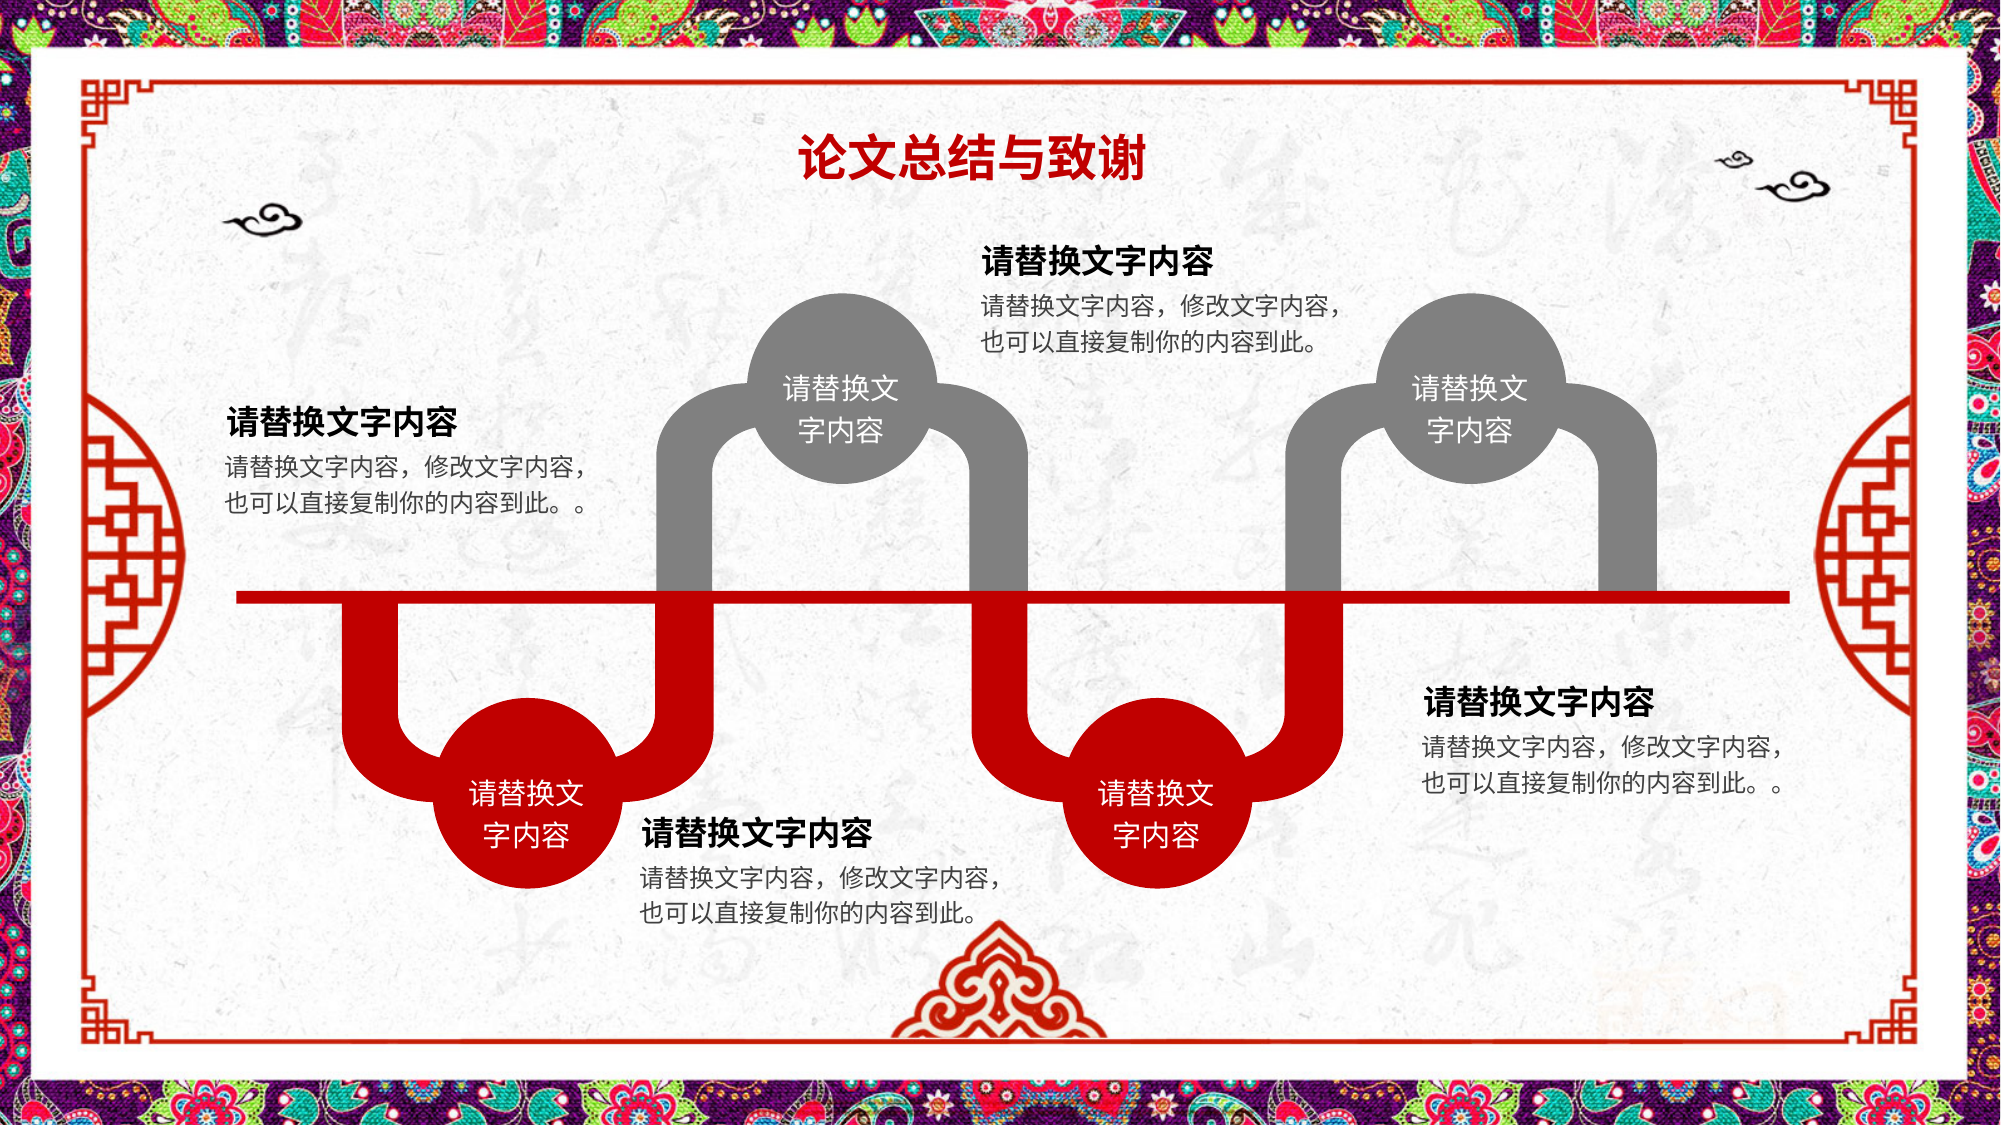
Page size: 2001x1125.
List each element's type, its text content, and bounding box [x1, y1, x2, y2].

text_box [773, 455, 911, 484]
text_box [746, 293, 938, 440]
text_box [341, 604, 439, 803]
text_box 请替换文字内容 [1408, 666, 1672, 729]
text_box [1402, 455, 1540, 484]
text_box [616, 604, 714, 803]
text_box 请替换文字内容，修改文字内容，也可以直接复制你的内容到此。。 [210, 438, 593, 525]
text_box [929, 383, 1028, 590]
text_box 请替换文字内容 [1074, 760, 1238, 860]
text_box [1375, 293, 1567, 440]
text_box [1246, 604, 1344, 803]
text_box [1062, 697, 1253, 845]
text_box [971, 604, 1068, 803]
text_box [236, 590, 1790, 604]
text_box 请替换文字内容，修改文字内容，也可以直接复制你的内容到此。 [624, 848, 1008, 936]
text_box [1285, 383, 1383, 590]
text_box 请替换文字内容 [211, 386, 475, 449]
text_box 请替换文字内容 [626, 796, 890, 860]
text_box [656, 383, 755, 590]
text_box 请替换文字内容 [445, 760, 609, 860]
text_box [1558, 383, 1657, 590]
text_box 请替换文字内容 [967, 225, 1230, 288]
text_box [459, 860, 596, 889]
text_box [1089, 860, 1226, 889]
picture [0, 0, 2001, 1125]
text_box 论文总结与致谢 [782, 119, 1247, 195]
text_box 请替换文字内容，修改文字内容，也可以直接复制你的内容到此。。 [1407, 717, 1790, 805]
text_box 请替换文字内容 [1388, 356, 1552, 455]
text_box 请替换文字内容 [759, 356, 923, 455]
text_box [432, 697, 624, 844]
text_box 请替换文字内容，修改文字内容，也可以直接复制你的内容到此。 [965, 277, 1349, 364]
